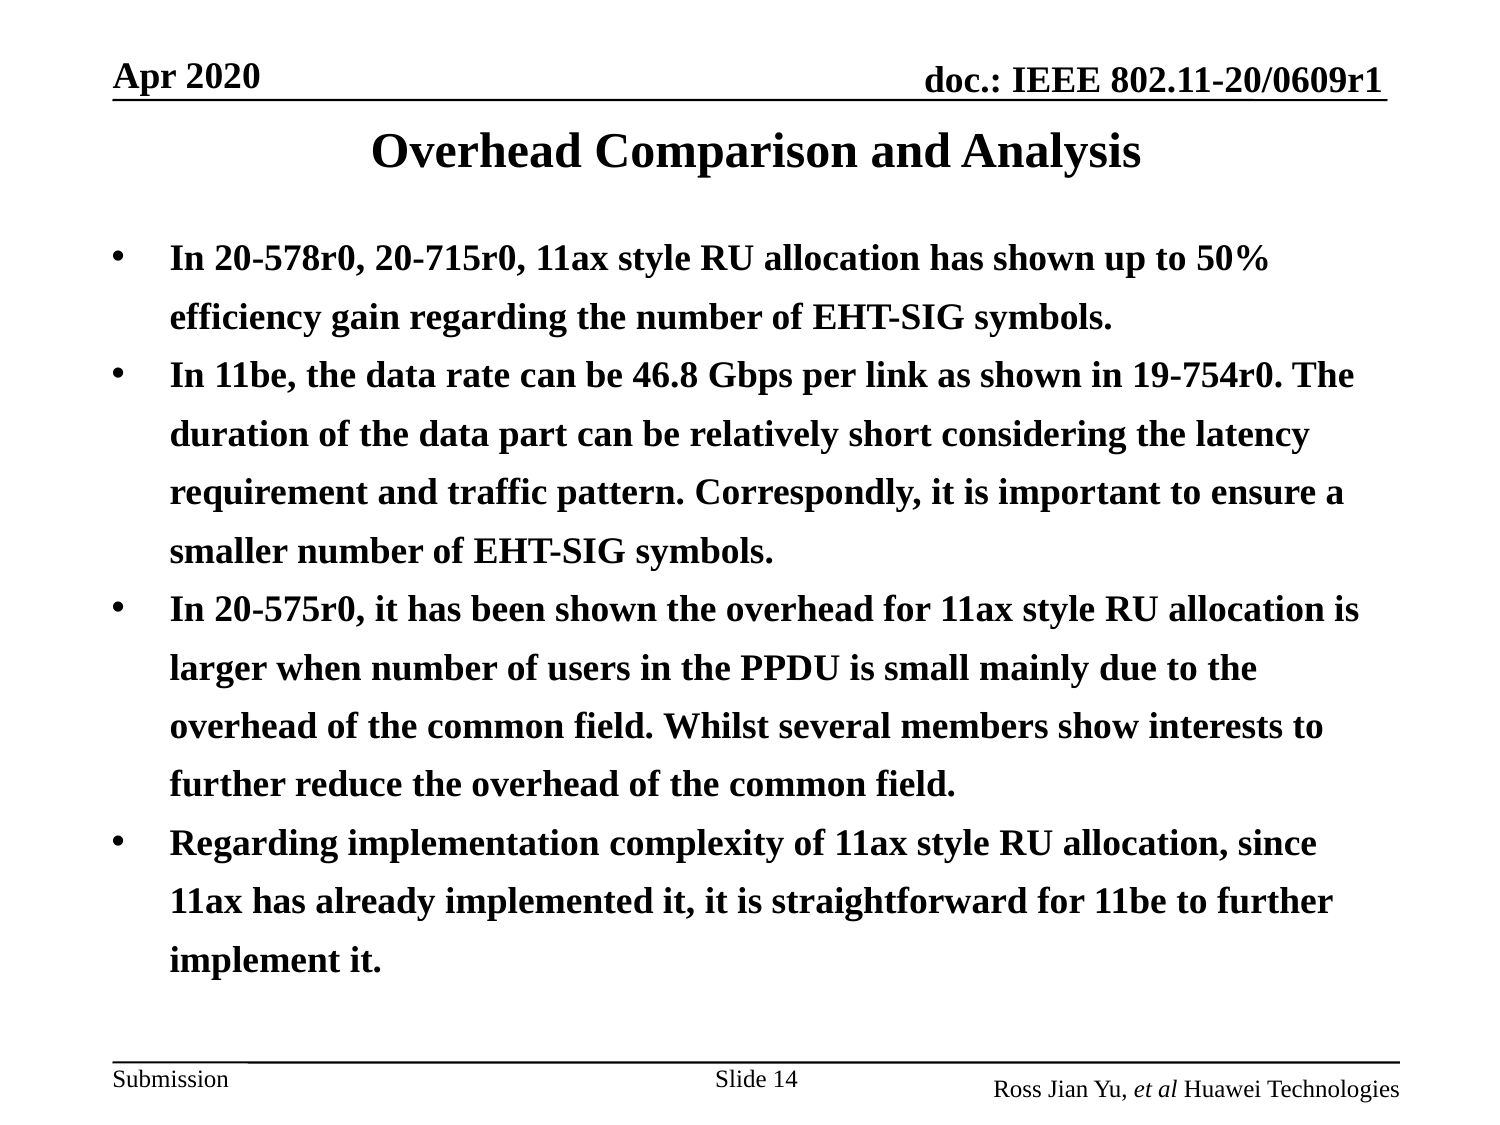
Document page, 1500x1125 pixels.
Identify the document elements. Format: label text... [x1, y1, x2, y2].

title Overhead Comparison and Analysis [99, 103, 1413, 192]
text_box In 20-578r0, 20-715r0, 11ax style RU allocation has shown up to 50% efficiency gain regarding the number of EHT-SIG symbols. In 11be, the data rate can be 46.8 Gbps per link as shown in 19-754r0. The duration of the data part can be relatively short considering the latency requirement and traffic pattern. Correspondly, it is important to ensure a smaller number of EHT-SIG symbols. In 20-575r0, it has been shown the overhead for 11ax style RU allocation is larger when number of users in the PPDU is small mainly due to the overhead of the common field. Whilst several members show interests to further reduce the overhead of the common field. Regarding implementation complexity of 11ax style RU allocation, since 11ax has already implemented it, it is straightforward for 11be to further implement it. [37, 212, 1391, 988]
slide_number Slide 14 [712, 1062, 801, 1093]
